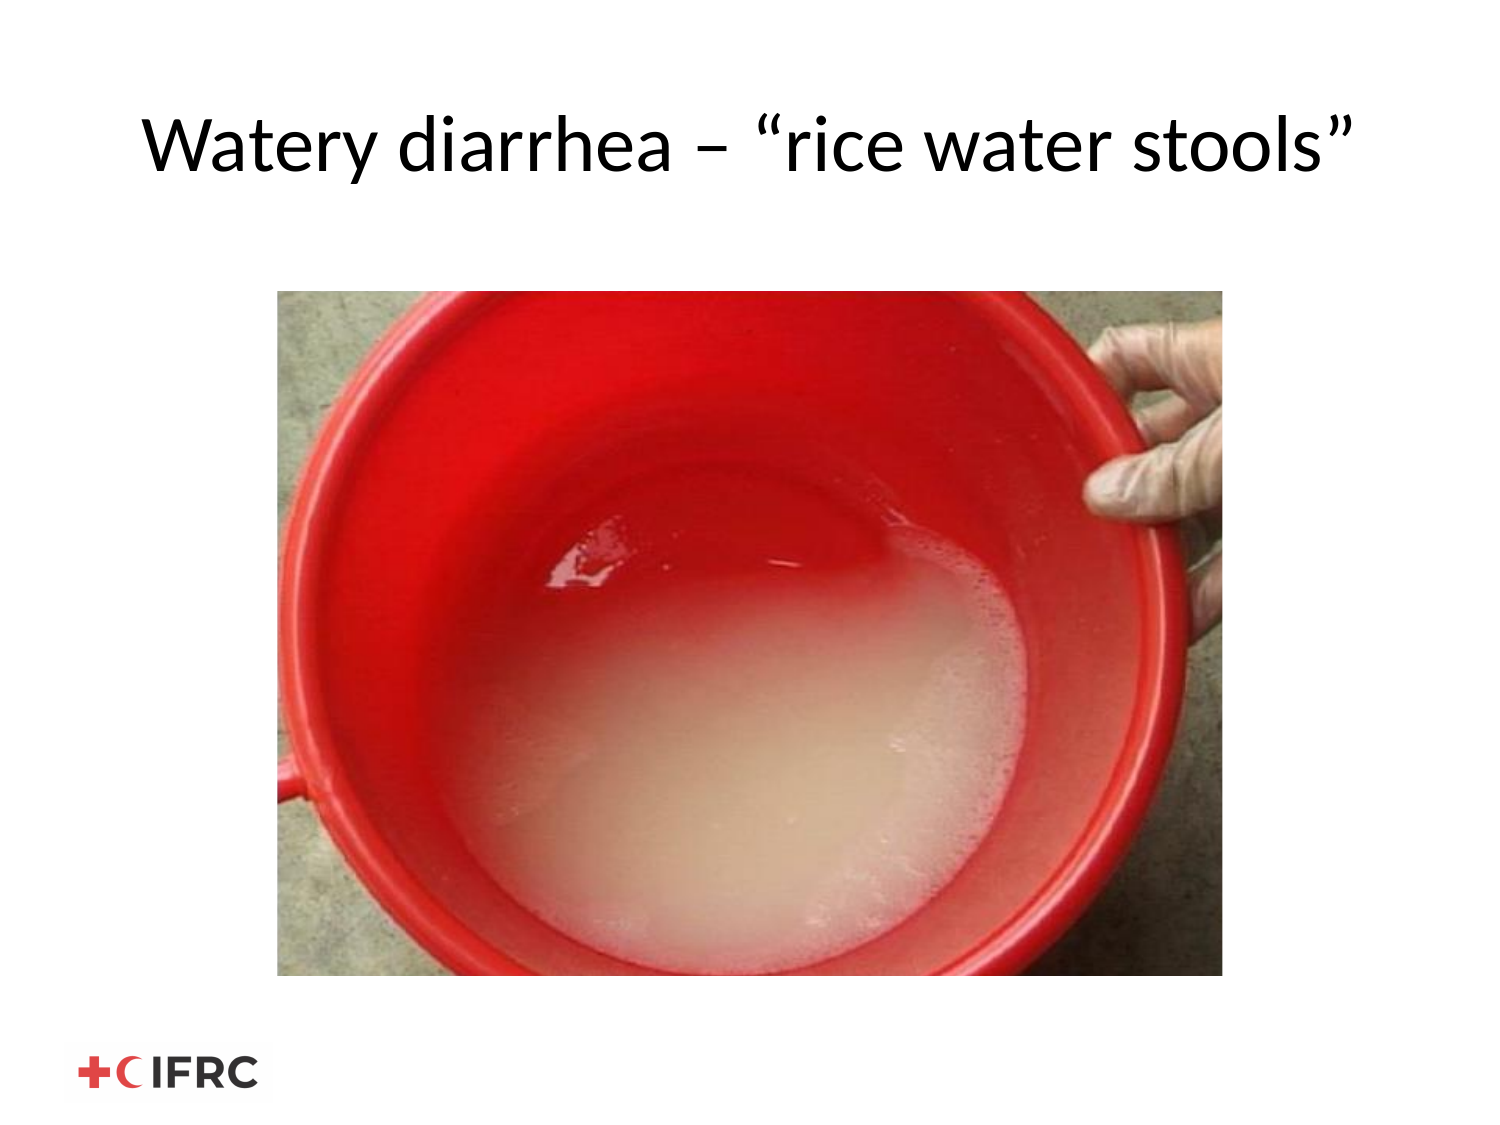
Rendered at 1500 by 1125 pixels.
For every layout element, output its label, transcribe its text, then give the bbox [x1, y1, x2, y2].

title Watery diarrhea – “rice water stools” [75, 45, 1425, 233]
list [277, 291, 1223, 977]
picture [64, 1042, 273, 1103]
